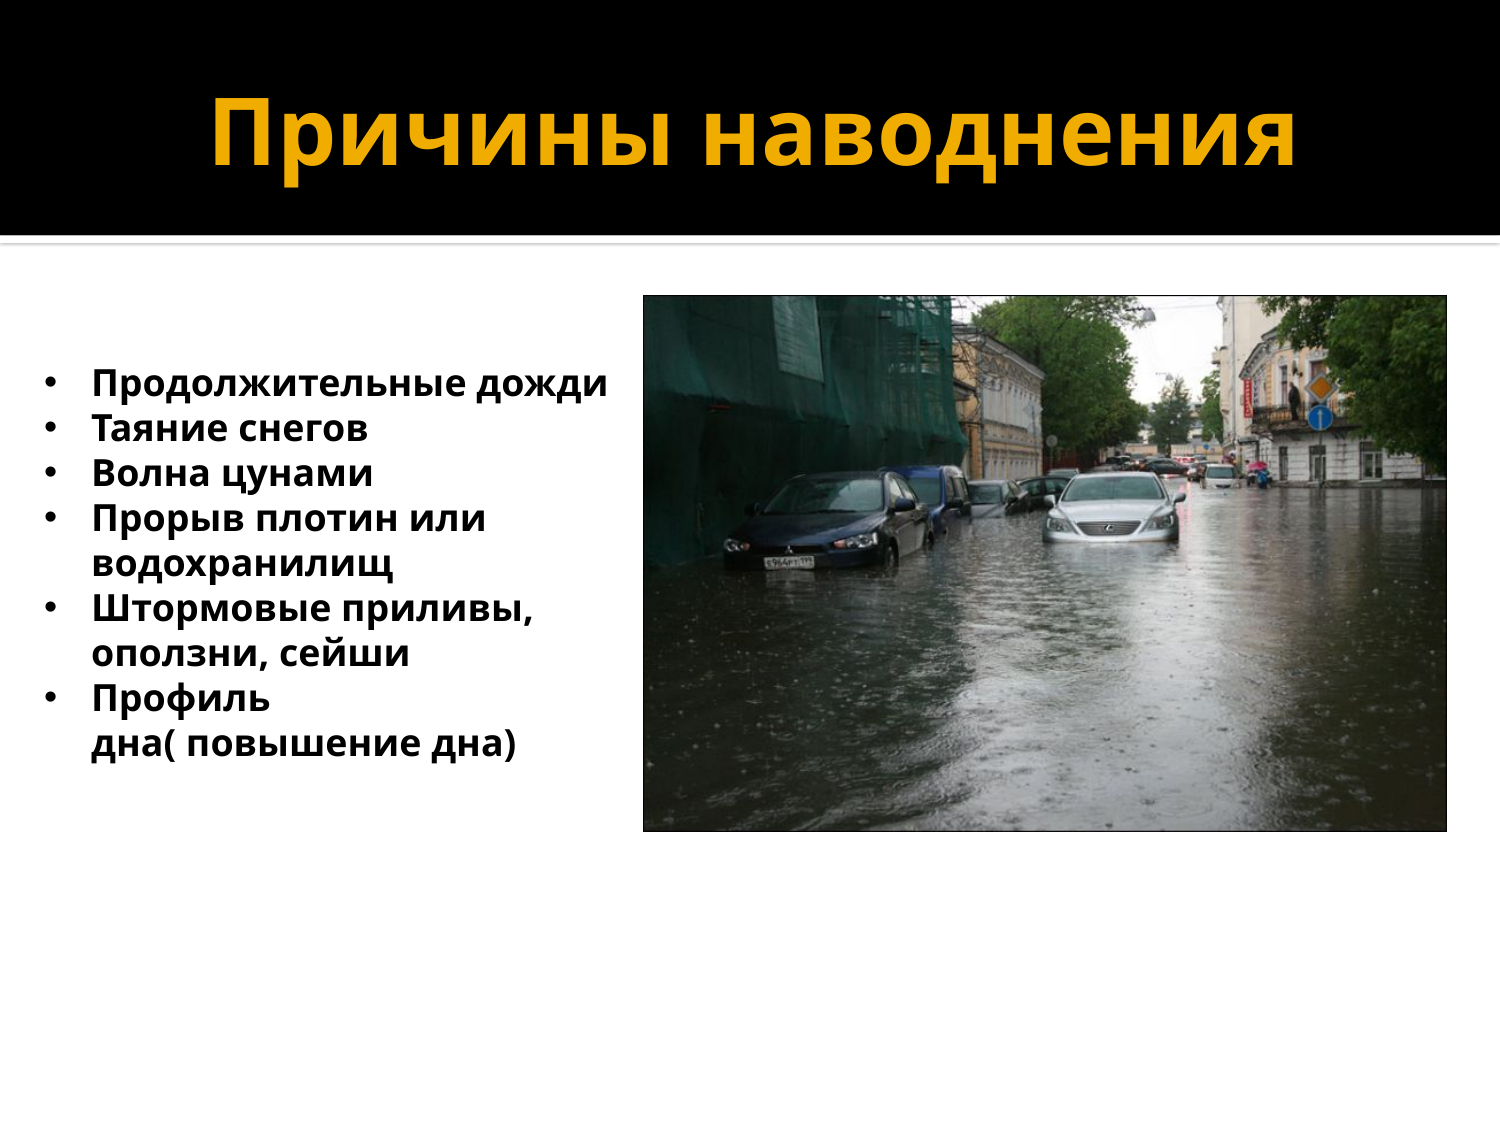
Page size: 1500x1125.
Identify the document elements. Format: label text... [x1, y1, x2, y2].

picture [643, 295, 1447, 832]
text_box Продолжительные дожди Таяние снегов Волна цунами Прорыв плотин или водохранилищ Штормовые приливы, оползни, сейши Профиль дна( повышение дна) [29, 351, 626, 817]
title Причины наводнения [75, 24, 1425, 231]
